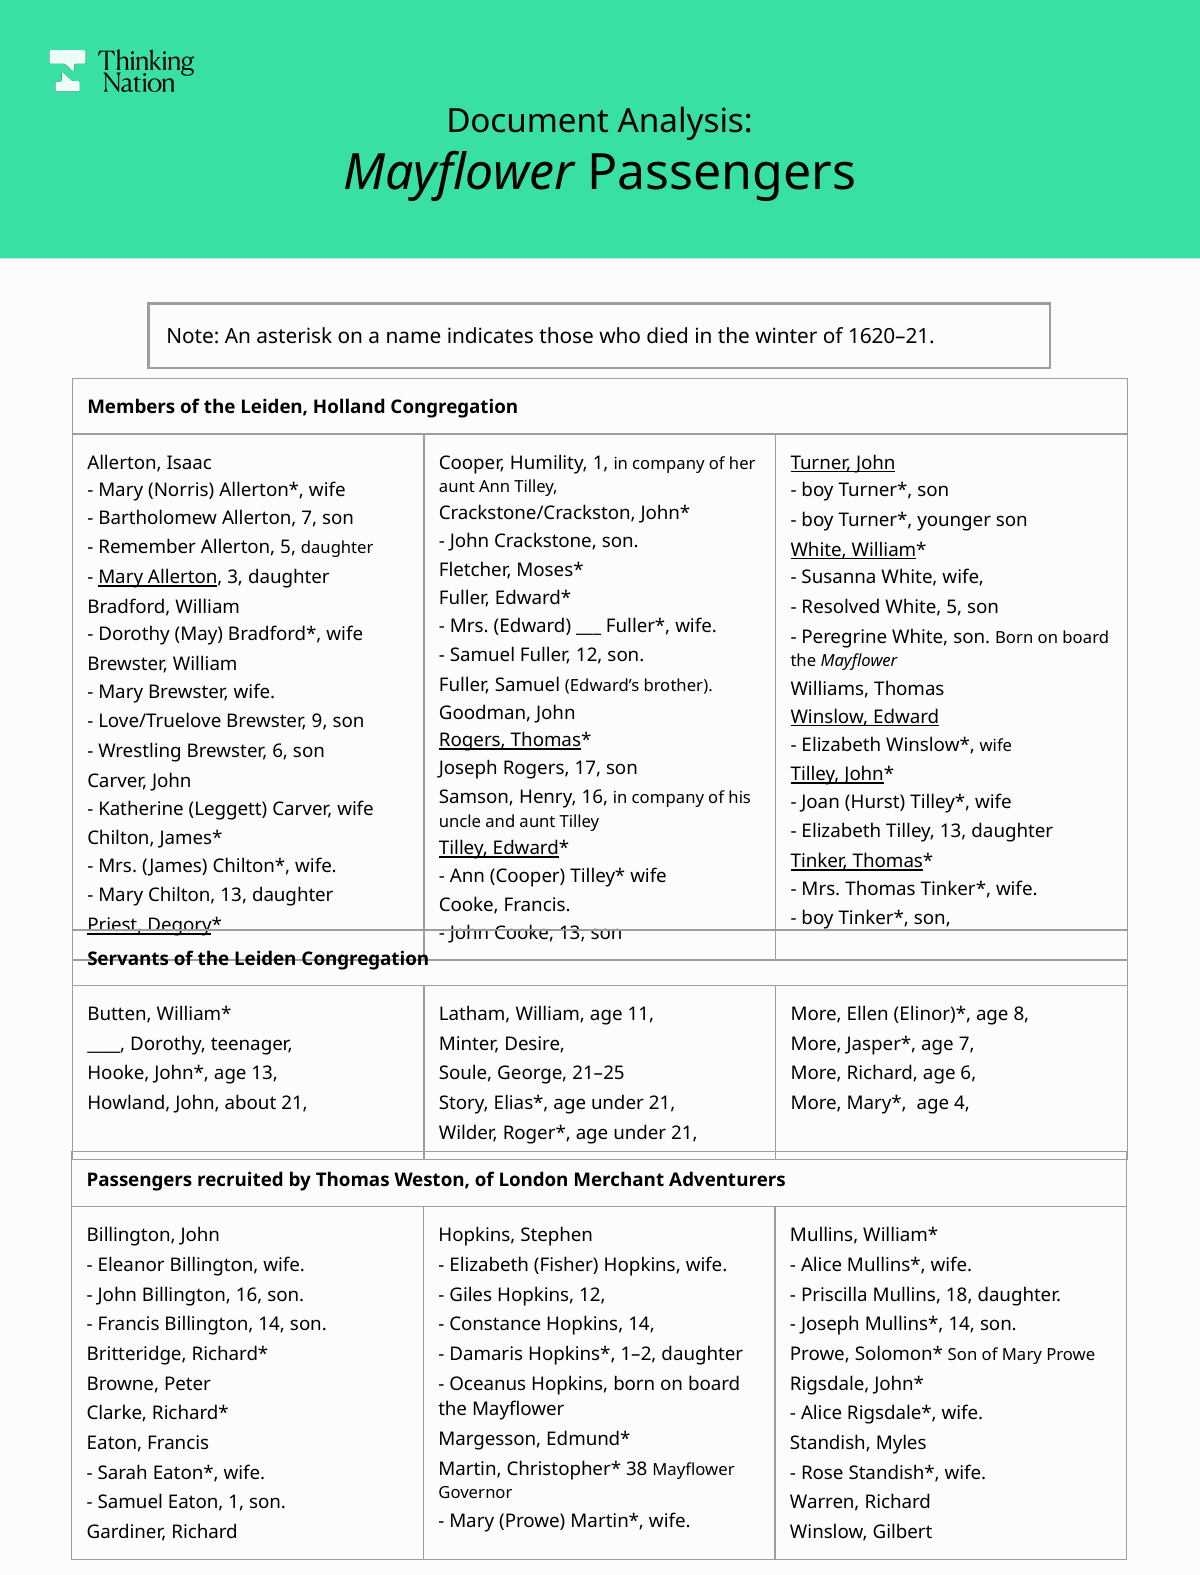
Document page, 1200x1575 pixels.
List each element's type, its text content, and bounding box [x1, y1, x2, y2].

table_cell Cooper, Humility, 1, in company of her aunt Ann Tilley, Crackstone/Crackston, John* - John Crackstone, son. Fletcher, Moses* Fuller, Edward* - Mrs. (Edward) ___ Fuller*, wife. - Samuel Fuller, 12, son. Fuller, Samuel (Edward’s brother). Goodman, John Rogers, Thomas* Joseph Rogers, 17, son Samson, Henry, 16, in company of his uncle and aunt Tilley Tilley, Edward* - Ann (Cooper) Tilley* wife Cooke, Francis. - John Cooke, 13, son [425, 435, 775, 929]
text_box Document Analysis: Mayflower Passengers [0, 0, 1200, 259]
table_cell Billington, John - Eleanor Billington, wife. - John Billington, 16, son. - Francis Billington, 14, son. Britteridge, Richard* Browne, Peter Clarke, Richard* Eaton, Francis - Sarah Eaton*, wife. - Samuel Eaton, 1, son. Gardiner, Richard [72, 1207, 423, 1559]
picture [33, 35, 199, 105]
table_cell Latham, William, age 11, Minter, Desire, Soule, George, 21–25 Story, Elias*, age under 21, Wilder, Roger*, age under 21, [425, 986, 775, 1151]
table_header Members of the Leiden, Holland Congregation [73, 379, 1127, 433]
table_header Servants of the Leiden Congregation [73, 931, 1127, 985]
table_cell More, Ellen (Elinor)*, age 8, More, Jasper*, age 7, More, Richard, age 6, More, Mary*, age 4, [776, 986, 1127, 1151]
table_header Note: An asterisk on a name indicates those who died in the winter of 1620–21. [150, 305, 1049, 367]
table_cell Hopkins, Stephen - Elizabeth (Fisher) Hopkins, wife. - Giles Hopkins, 12, - Constance Hopkins, 14, - Damaris Hopkins*, 1–2, daughter - Oceanus Hopkins, born on board the Mayflower Margesson, Edmund* Martin, Christopher* 38 Mayflower Governor - Mary (Prowe) Martin*, wife. [424, 1207, 774, 1559]
table_cell Turner, John - boy Turner*, son - boy Turner*, younger son White, William* - Susanna White, wife, - Resolved White, 5, son - Peregrine White, son. Born on board the Mayflower Williams, Thomas Winslow, Edward - Elizabeth Winslow*, wife Tilley, John* - Joan (Hurst) Tilley*, wife - Elizabeth Tilley, 13, daughter Tinker, Thomas* - Mrs. Thomas Tinker*, wife. - boy Tinker*, son, [776, 435, 1127, 929]
table_cell Butten, William* ____, Dorothy, teenager, Hooke, John*, age 13, Howland, John, about 21, [73, 986, 423, 1151]
table_cell Allerton, Isaac - Mary (Norris) Allerton*, wife - Bartholomew Allerton, 7, son - Remember Allerton, 5, daughter - Mary Allerton, 3, daughter Bradford, William - Dorothy (May) Bradford*, wife Brewster, William - Mary Brewster, wife. - Love/Truelove Brewster, 9, son - Wrestling Brewster, 6, son Carver, John - Katherine (Leggett) Carver, wife Chilton, James* - Mrs. (James) Chilton*, wife. - Mary Chilton, 13, daughter Priest, Degory* [73, 435, 423, 929]
table_cell Mullins, William* - Alice Mullins*, wife. - Priscilla Mullins, 18, daughter. - Joseph Mullins*, 14, son. Prowe, Solomon* Son of Mary Prowe Rigsdale, John* - Alice Rigsdale*, wife. Standish, Myles - Rose Standish*, wife. Warren, Richard Winslow, Gilbert [776, 1207, 1126, 1559]
table_header Passengers recruited by Thomas Weston, of London Merchant Adventurers [72, 1152, 1126, 1206]
